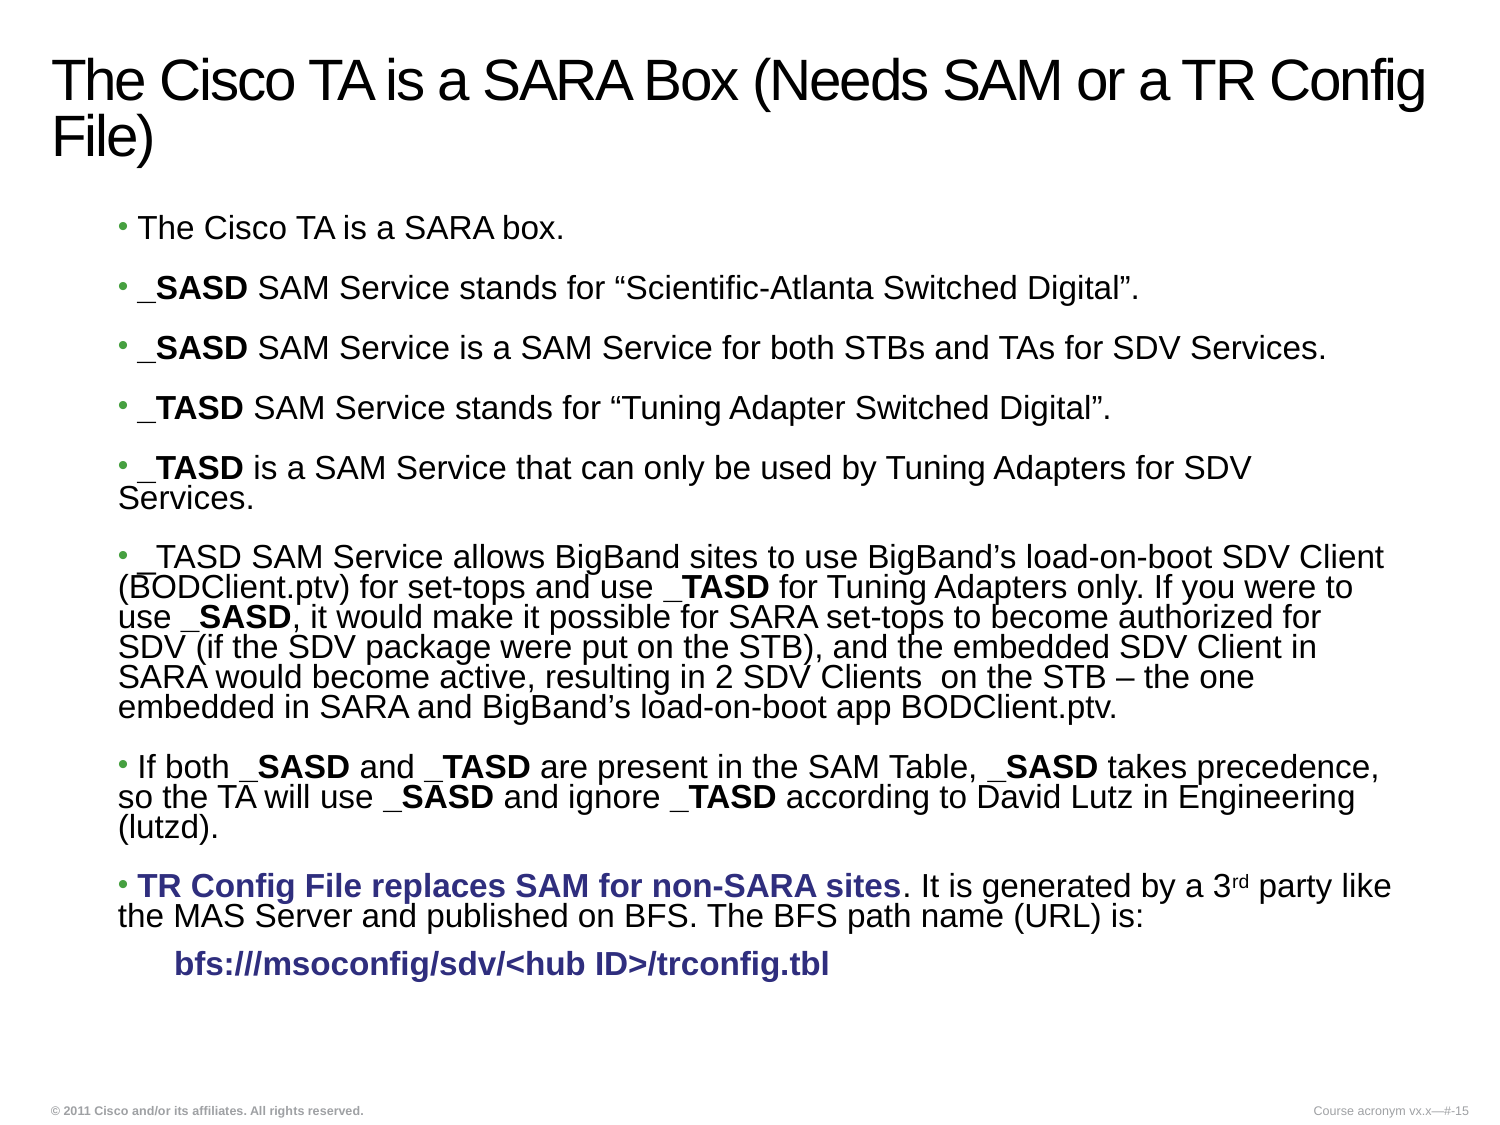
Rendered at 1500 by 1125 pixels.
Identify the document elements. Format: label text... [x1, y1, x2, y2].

title The Cisco TA is a SARA Box (Needs SAM or a TR Config File) [37, 37, 1463, 175]
list The Cisco TA is a SARA box. _SASD SAM Service stands for “Scientific-Atlanta Switched Digital”. _SASD SAM Service is a SAM Service for both STBs and TAs for SDV Services. _TASD SAM Service stands for “Tuning Adapter Switched Digital”. _TASD is a SAM Service that can only be used by Tuning Adapters for SDV Services. _TASD SAM Service allows BigBand sites to use BigBand’s load-on-boot SDV Client (BODClient.ptv) for set-tops and use _TASD for Tuning Adapters only. If you were to use _SASD, it would make it possible for SARA set-tops to become authorized for SDV (if the SDV package were put on the STB), and the embedded SDV Client in SARA would become active, resulting in 2 SDV Clients on the STB – the one embedded in SARA and BigBand’s load-on-boot app BODClient.ptv. If both _SASD and _TASD are present in the SAM Table, _SASD takes precedence, so the TA will use _SASD and ignore _TASD according to David Lutz in Engineering (lutzd). TR Config File replaces SAM for non-SARA sites. It is generated by a 3rd party like the MAS Server and published on BFS. The BFS path name (URL) is: bfs:///msoconfig/sdv/<hub ID>/trconfig.tbl [102, 208, 1411, 1060]
